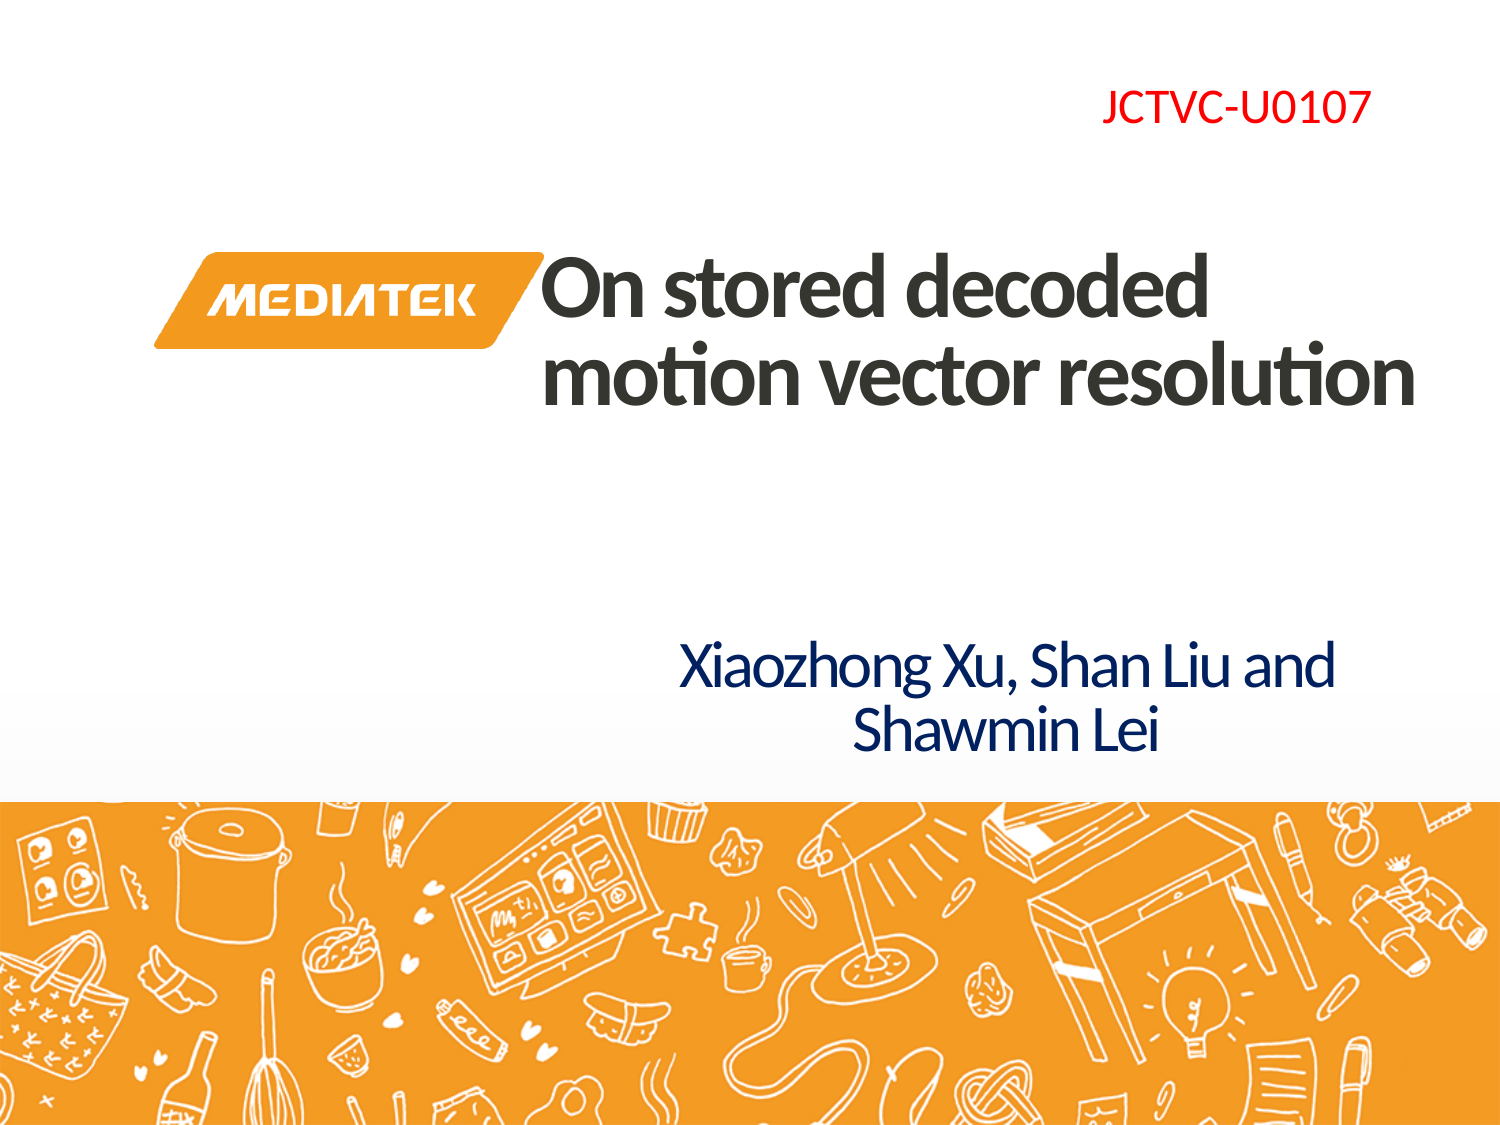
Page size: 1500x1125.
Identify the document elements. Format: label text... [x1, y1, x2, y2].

picture [0, 802, 1500, 1125]
subtitle Xiaozhong Xu, Shan Liu and Shawmin Lei [589, 629, 1425, 803]
text_box JCTVC-U0107 [1087, 66, 1425, 142]
slide_number 1 [1251, 1029, 1425, 1090]
picture [154, 252, 525, 349]
title On stored decoded motion vector resolution [525, 239, 1455, 630]
